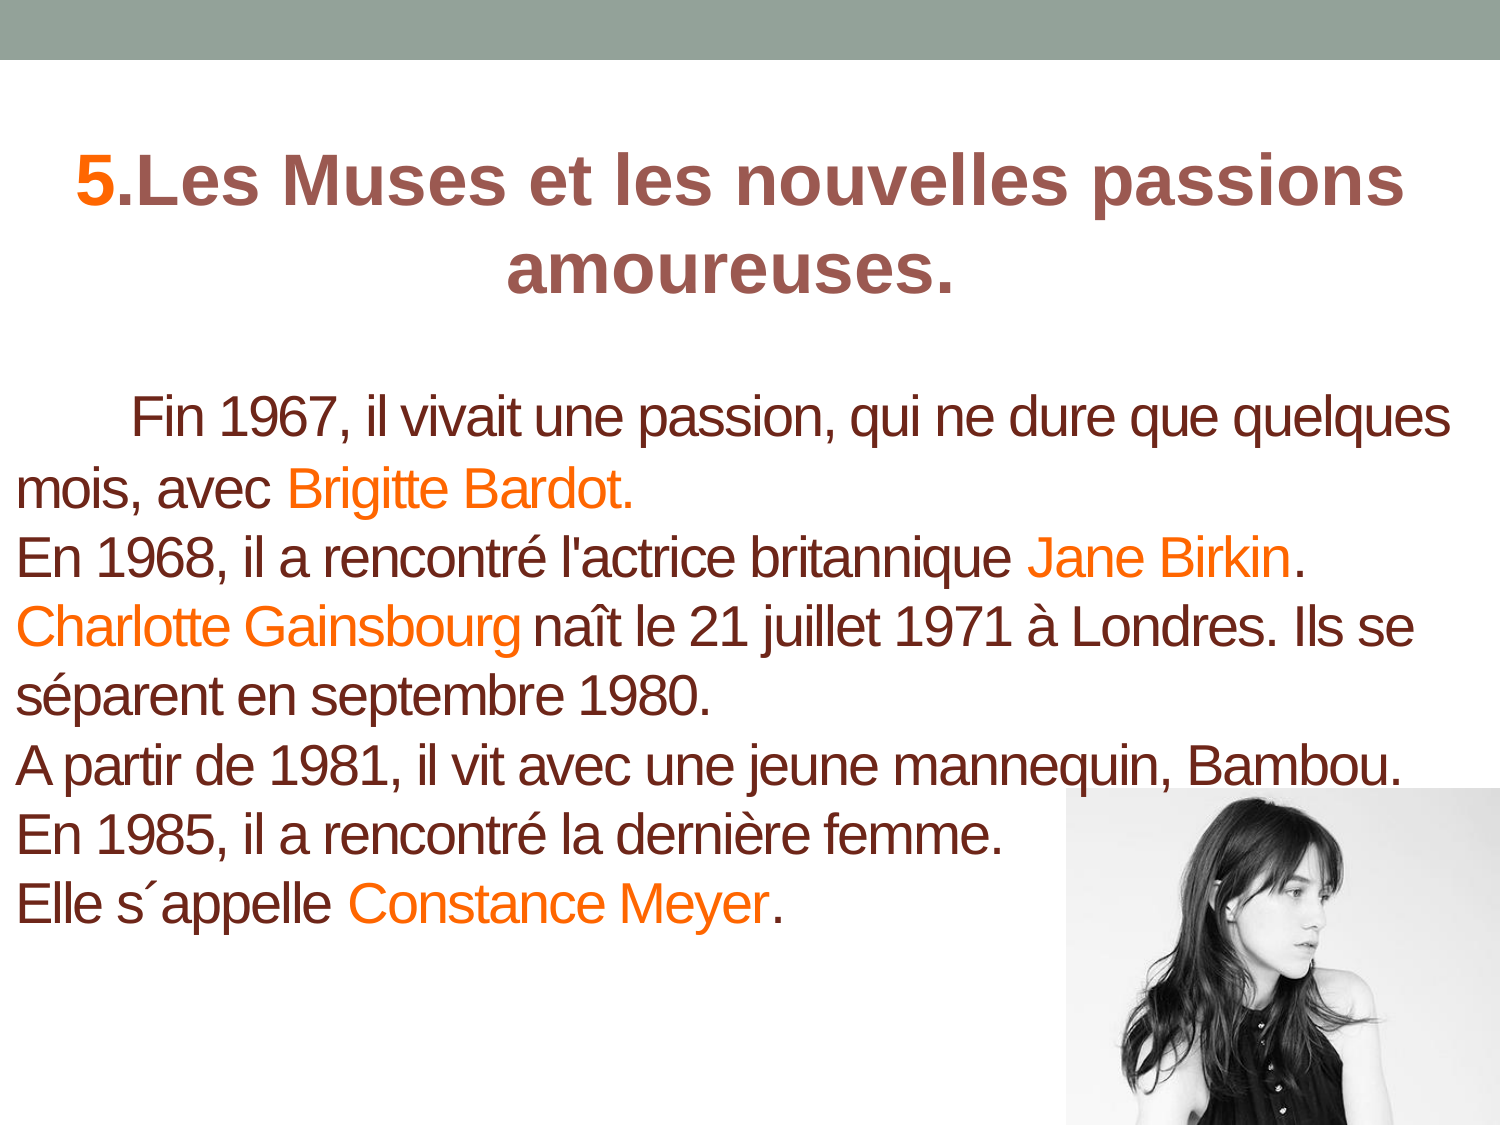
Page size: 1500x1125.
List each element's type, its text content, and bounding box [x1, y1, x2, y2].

text_box 5.Les Muses et les nouvelles passions amoureuses. [0, 125, 1483, 316]
picture [1066, 788, 1500, 1125]
title Fin 1967, il vivait une passion, qui ne dure que quelques mois, avec Brigitte Bardot. En 1968, il a rencontré l'actrice britannique Jane Birkin. Charlotte Gainsbourg naît le 21 juillet 1971 à Londres. Ils se séparent en septembre 1980. A partir de 1981, il vit avec une jeune mannequin, Bambou. En 1985, il a rencontré la dernière femme. Elle s´appelle Constance Meyer. [0, 269, 1500, 1032]
